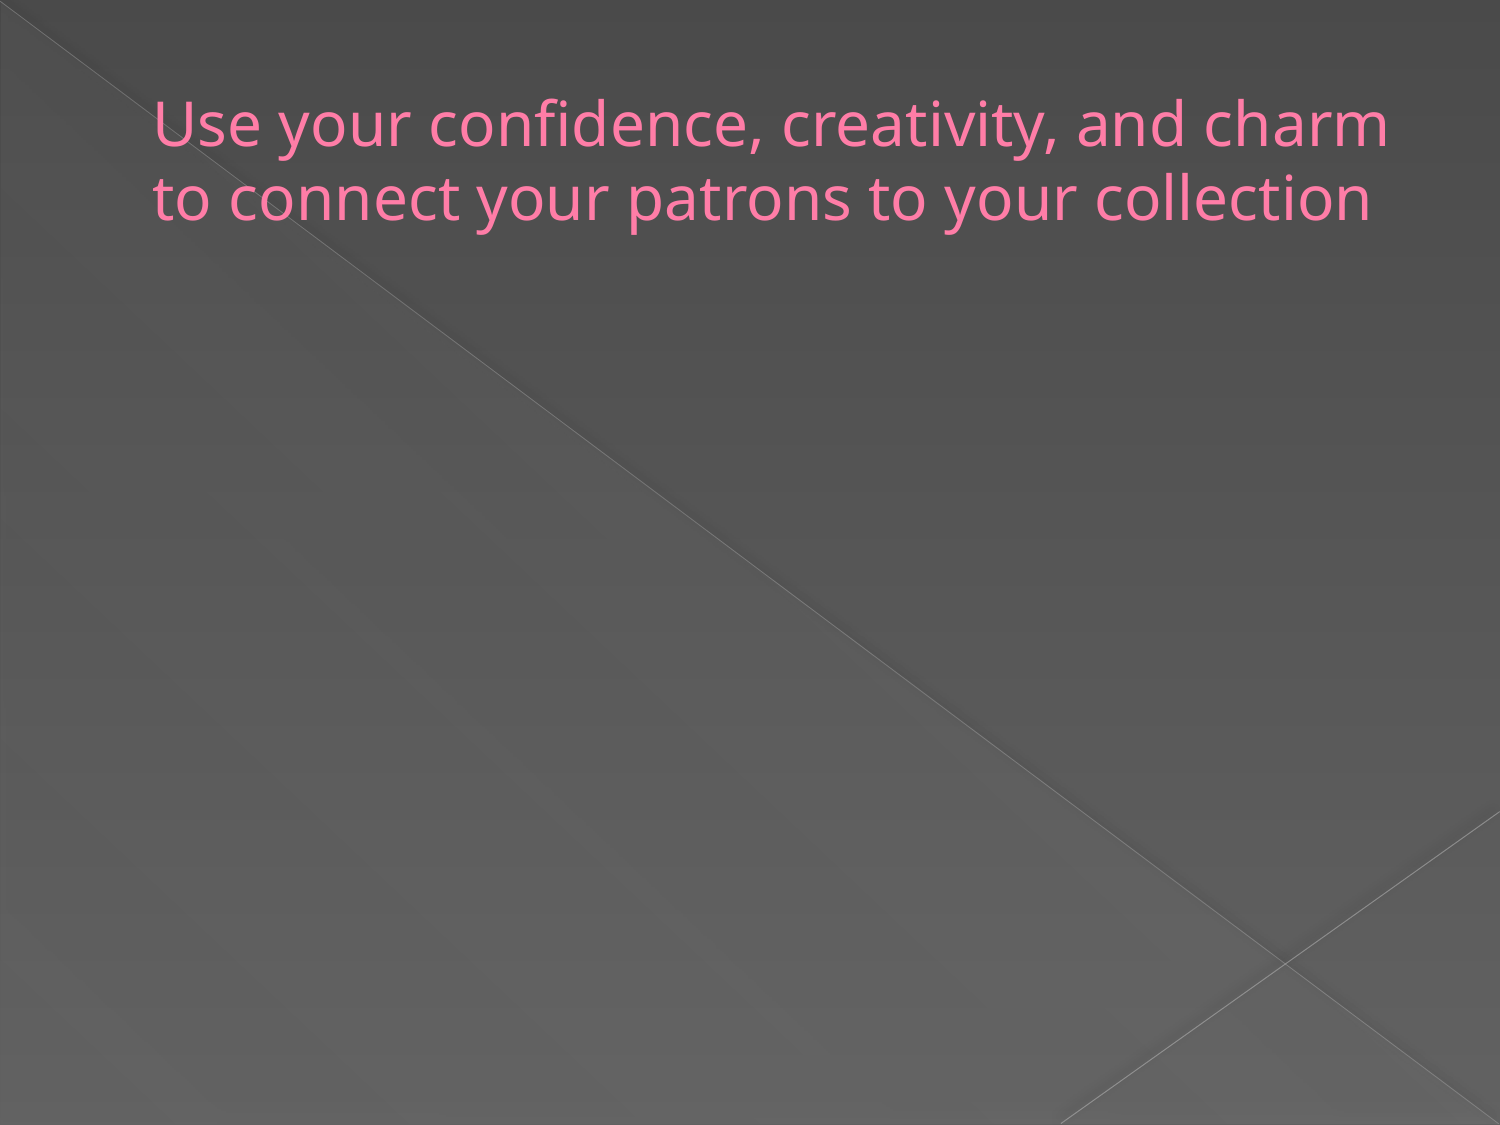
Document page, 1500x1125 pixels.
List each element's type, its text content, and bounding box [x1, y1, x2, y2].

title Use your confidence, creativity, and charm to connect your patrons to your collection [75, 43, 1425, 274]
